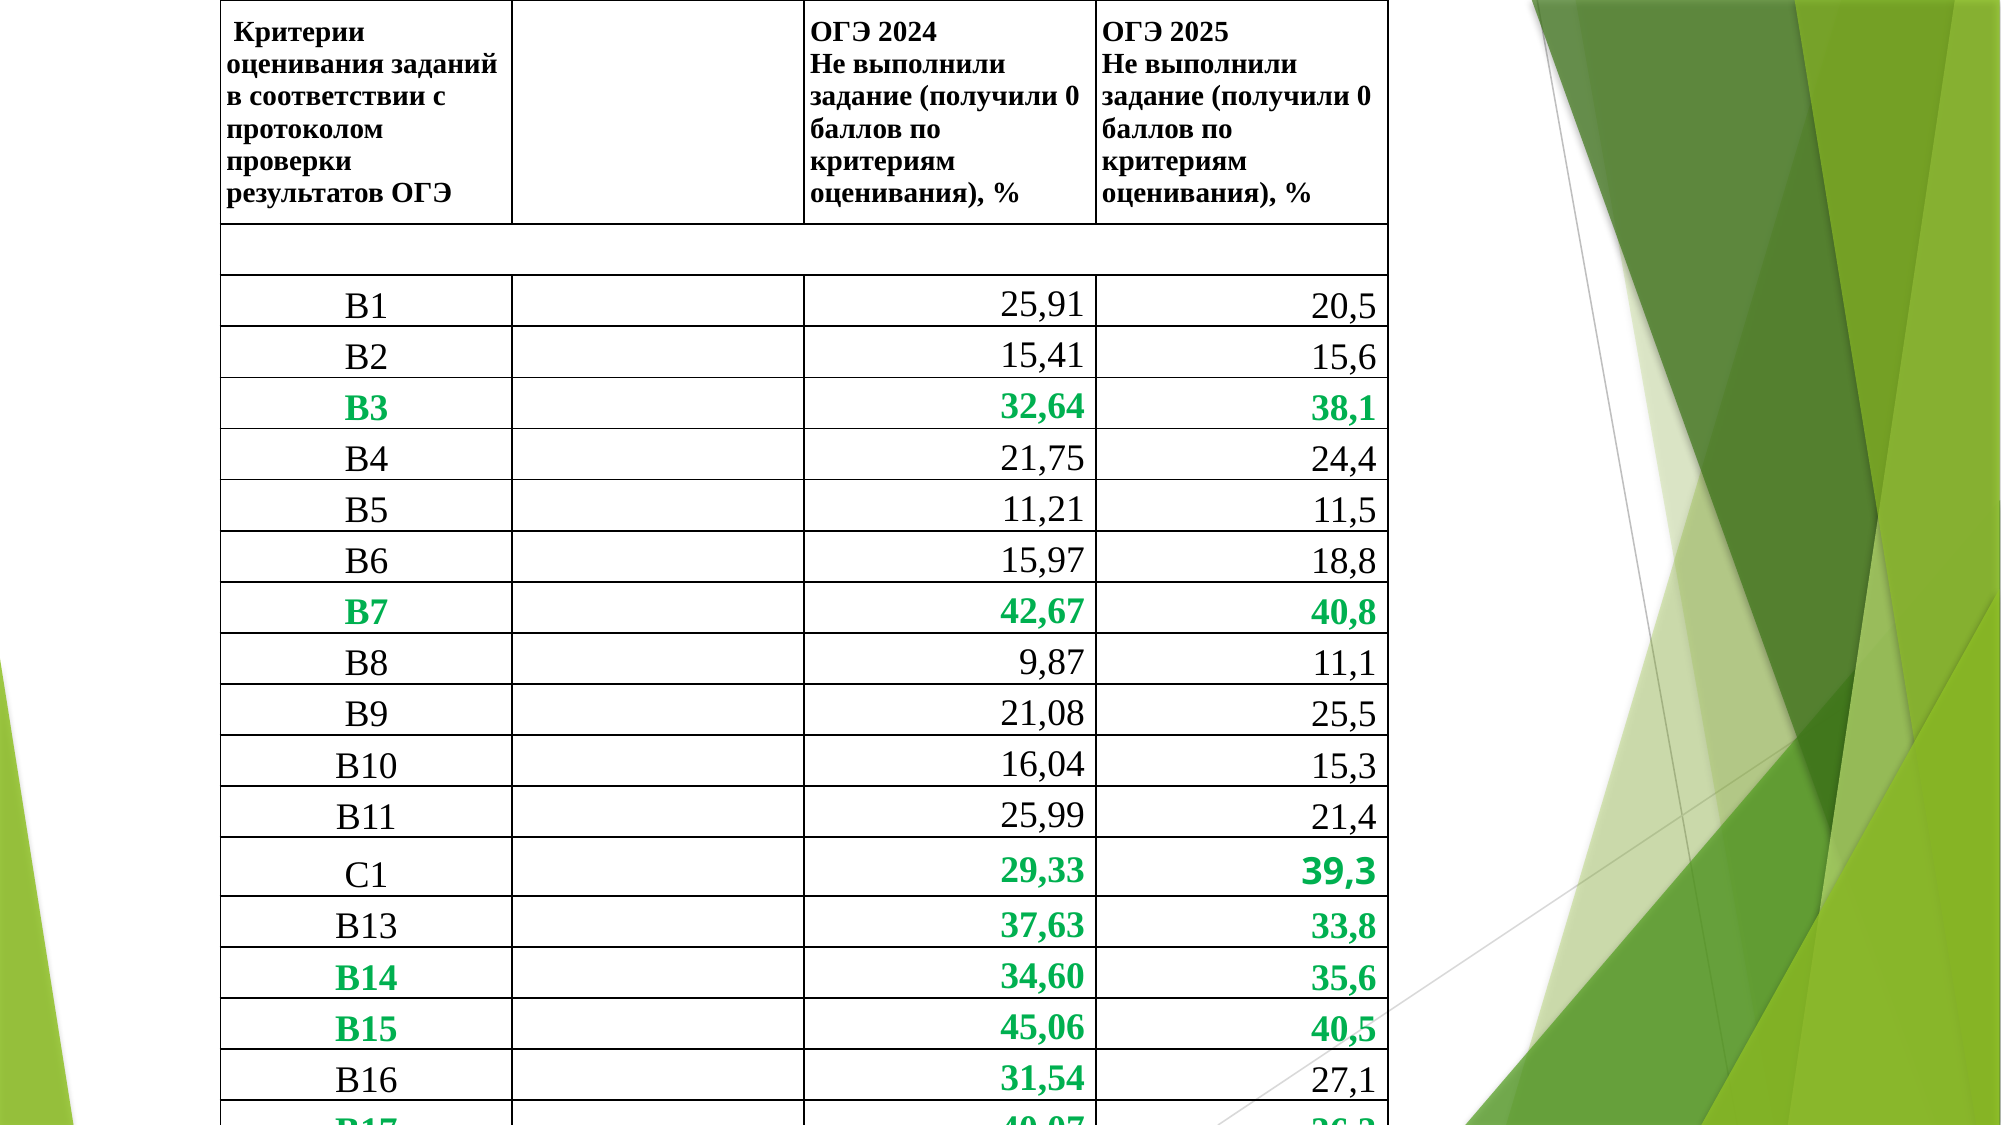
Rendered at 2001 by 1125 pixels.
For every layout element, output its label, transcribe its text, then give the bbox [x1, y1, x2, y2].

table_cell 25,99 [805, 787, 1095, 836]
table_cell 15,41 [805, 327, 1095, 377]
table_cell 36,3 [1097, 1101, 1387, 1125]
table_cell В6 [221, 532, 511, 581]
table_cell 24,4 [1097, 429, 1387, 479]
table_cell 15,6 [1097, 327, 1387, 377]
table_cell 25,91 [805, 276, 1095, 325]
table_cell 33,8 [1097, 897, 1387, 946]
table_cell [513, 1050, 803, 1099]
table_cell В2 [221, 327, 511, 377]
table_cell 11,21 [805, 480, 1095, 530]
table_cell 31,54 [805, 1050, 1095, 1099]
table_cell [513, 583, 803, 632]
table_cell 21,75 [805, 429, 1095, 479]
table_cell 27,1 [1097, 1050, 1387, 1099]
table_cell В11 [221, 787, 511, 836]
table_cell 15,3 [1097, 736, 1387, 785]
table_cell 16,04 [805, 736, 1095, 785]
table_cell [513, 429, 803, 479]
table_cell В10 [221, 736, 511, 785]
table_cell 40,5 [1097, 999, 1387, 1048]
table_cell В13 [221, 897, 511, 946]
table_cell [513, 1101, 803, 1125]
table_header ОГЭ 2025 Не выполнили задание (получили 0 баллов по критериям оценивания), % [1097, 1, 1387, 223]
table_cell [513, 276, 803, 325]
table_cell В17 [221, 1101, 511, 1125]
table_cell С1 [221, 838, 511, 895]
table_cell [513, 897, 803, 946]
table_cell В5 [221, 480, 511, 530]
table_cell 20,5 [1097, 276, 1387, 325]
table_cell В3 [221, 378, 511, 428]
table_cell [513, 480, 803, 530]
table_cell [513, 736, 803, 785]
table_cell 38,1 [1097, 378, 1387, 428]
table_cell 11,5 [1097, 480, 1387, 530]
table_cell [221, 225, 1387, 274]
table_cell В8 [221, 634, 511, 683]
table_cell [513, 378, 803, 428]
table_cell 35,6 [1097, 948, 1387, 997]
table_cell [513, 327, 803, 377]
table_cell 39,3 [1097, 838, 1387, 895]
table_cell 25,5 [1097, 685, 1387, 734]
table_cell В9 [221, 685, 511, 734]
table_header ОГЭ 2024 Не выполнили задание (получили 0 баллов по критериям оценивания), % [805, 1, 1095, 223]
table_cell 45,06 [805, 999, 1095, 1048]
table_cell 29,33 [805, 838, 1095, 895]
table_cell [513, 999, 803, 1048]
table_cell В4 [221, 429, 511, 479]
table_cell 18,8 [1097, 532, 1387, 581]
table_cell 40,8 [1097, 583, 1387, 632]
table_cell 15,97 [805, 532, 1095, 581]
table_cell В7 [221, 583, 511, 632]
table_cell [513, 532, 803, 581]
table_cell В15 [221, 999, 511, 1048]
table_cell 40,07 [805, 1101, 1095, 1125]
table_cell [513, 685, 803, 734]
table_cell В1 [221, 276, 511, 325]
table_header Критерии оценивания заданий в соответствии с протоколом проверки результатов ОГЭ [221, 1, 511, 223]
table_cell [513, 948, 803, 997]
table_cell 9,87 [805, 634, 1095, 683]
table_cell [513, 787, 803, 836]
table_cell 32,64 [805, 378, 1095, 428]
table_cell 21,4 [1097, 787, 1387, 836]
table_cell 21,08 [805, 685, 1095, 734]
table_cell 34,60 [805, 948, 1095, 997]
table_cell 42,67 [805, 583, 1095, 632]
table_cell В14 [221, 948, 511, 997]
table_cell 11,1 [1097, 634, 1387, 683]
table_cell [513, 634, 803, 683]
table_header [513, 1, 803, 223]
table_cell 37,63 [805, 897, 1095, 946]
table_cell В16 [221, 1050, 511, 1099]
table_cell [513, 838, 803, 895]
